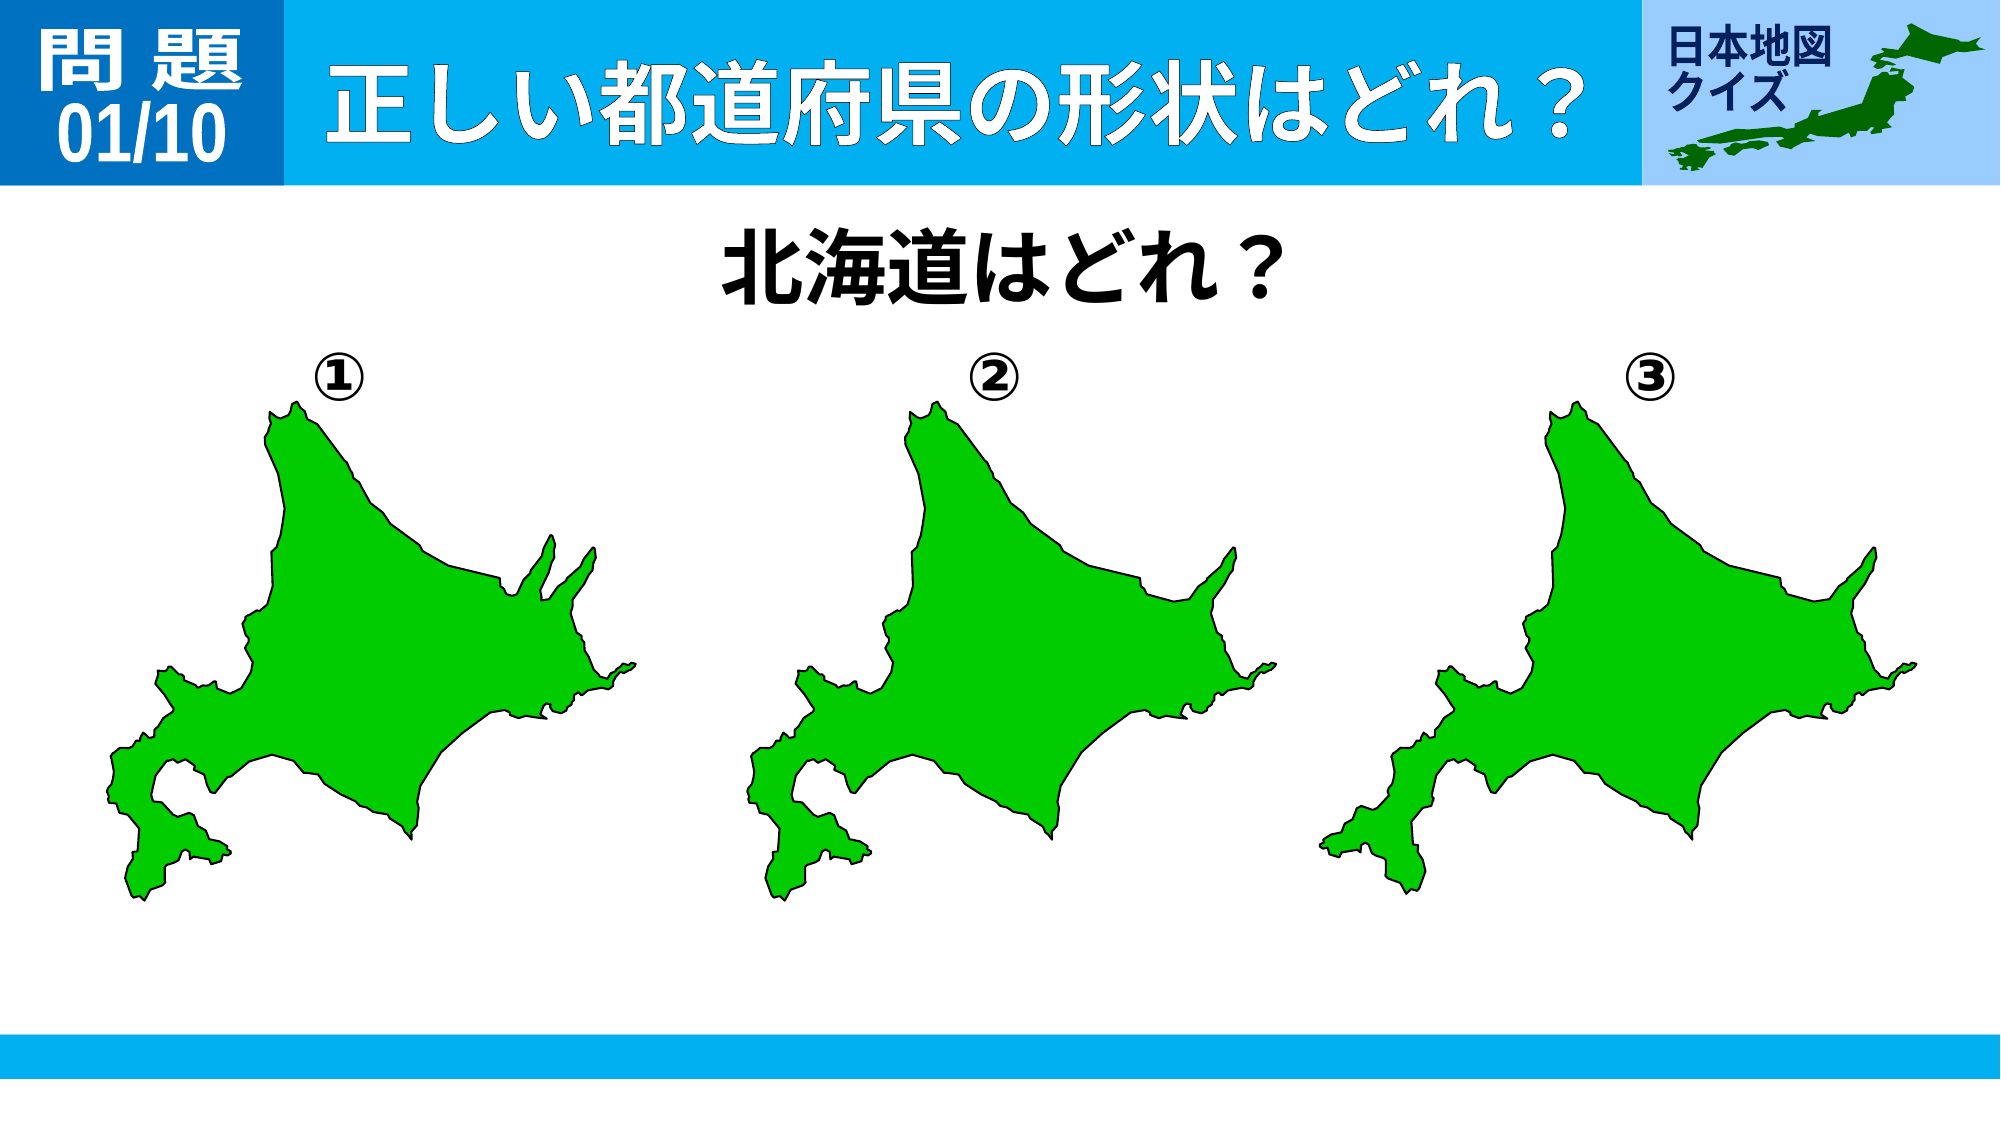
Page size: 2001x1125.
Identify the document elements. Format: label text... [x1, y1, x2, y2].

text_box 北海道はどれ？ [705, 207, 1318, 323]
text_box [104, 399, 638, 903]
text_box [745, 399, 1278, 903]
text_box [0, 1034, 2000, 1079]
text_box [1317, 399, 1919, 896]
text_box ① [296, 326, 384, 421]
text_box ② [952, 326, 1039, 421]
text_box ③ [1607, 326, 1694, 421]
